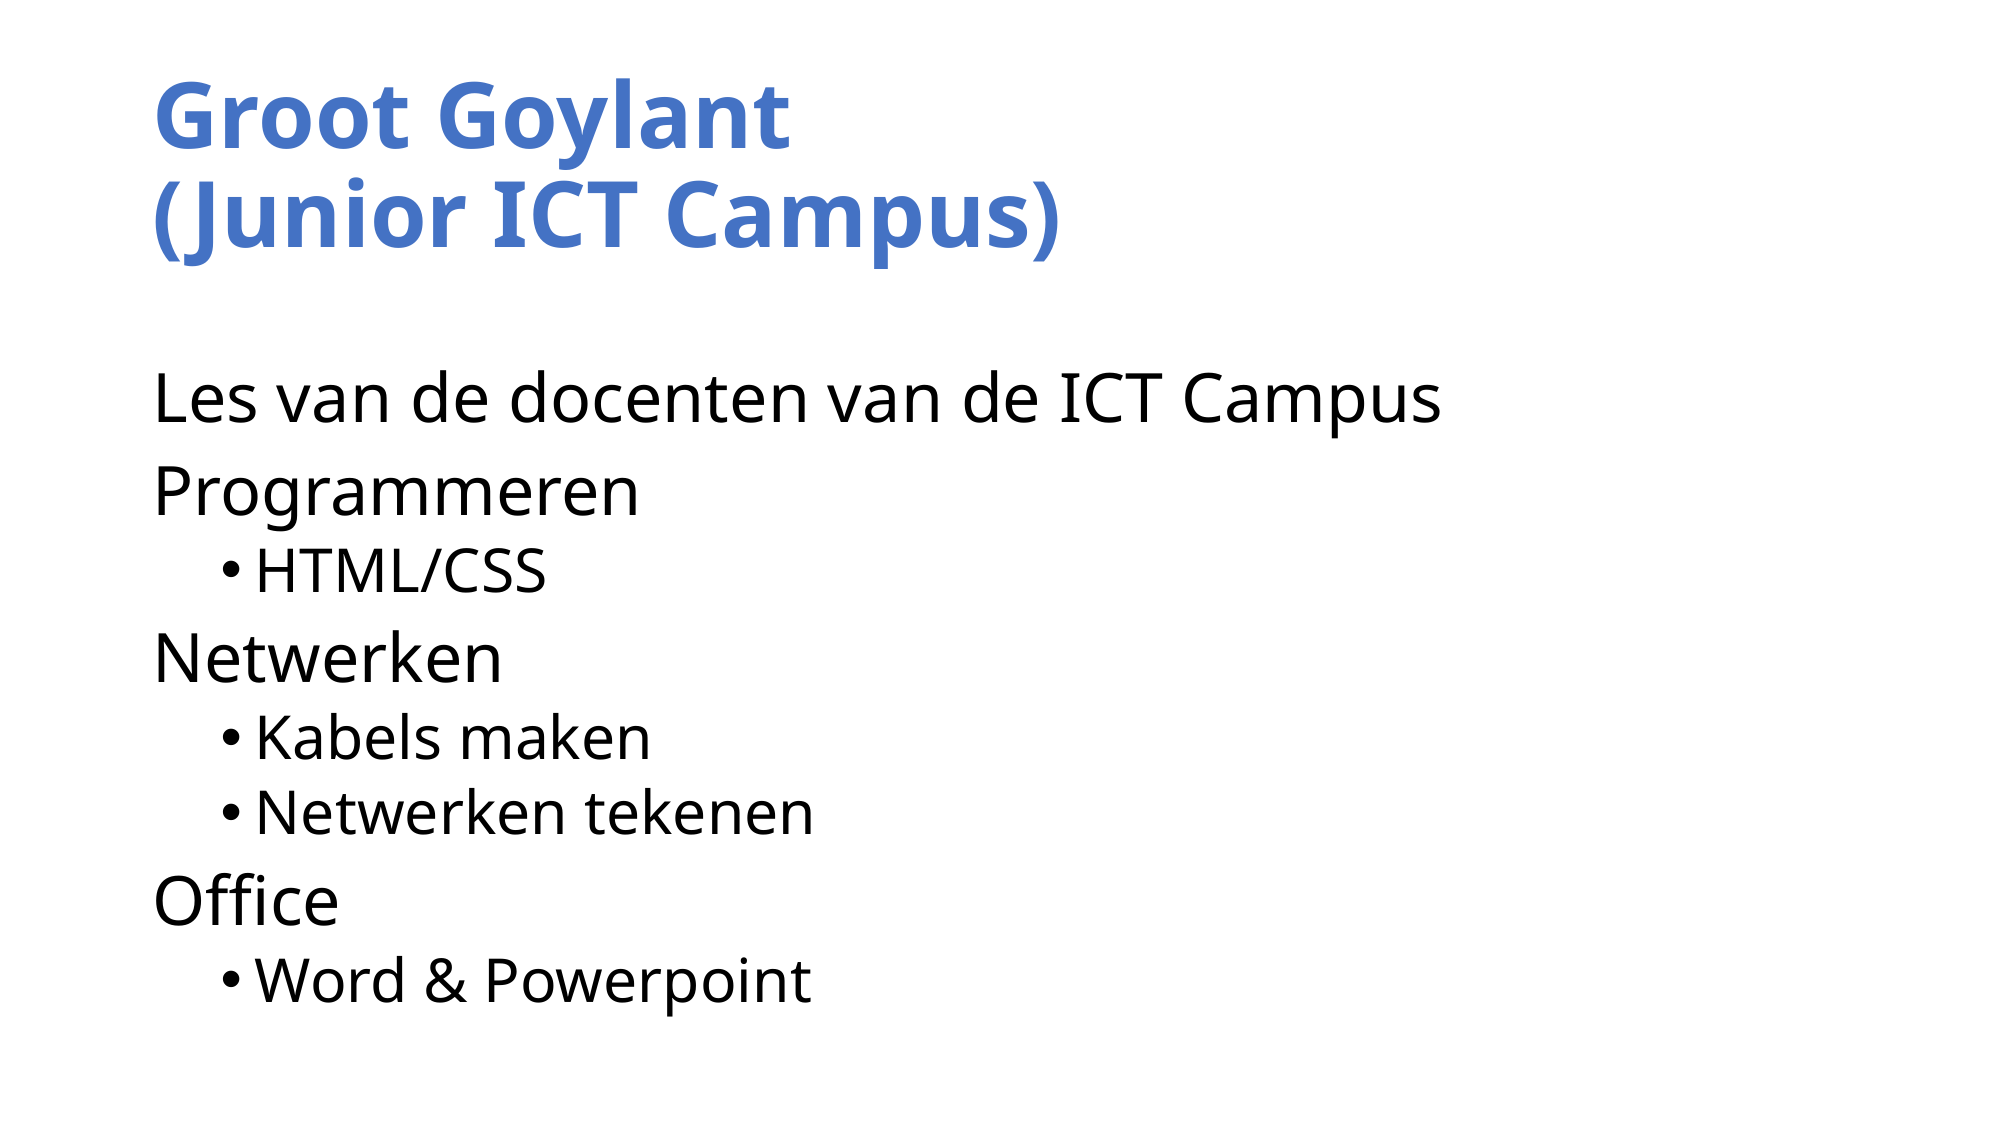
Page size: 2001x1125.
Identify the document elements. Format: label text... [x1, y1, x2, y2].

title Groot Goylant (Junior ICT Campus) [137, 59, 1863, 278]
list Les van de docenten van de ICT Campus Programmeren HTML/CSS Netwerken Kabels maken Netwerken tekenen Office Word & Powerpoint [137, 356, 1863, 1025]
